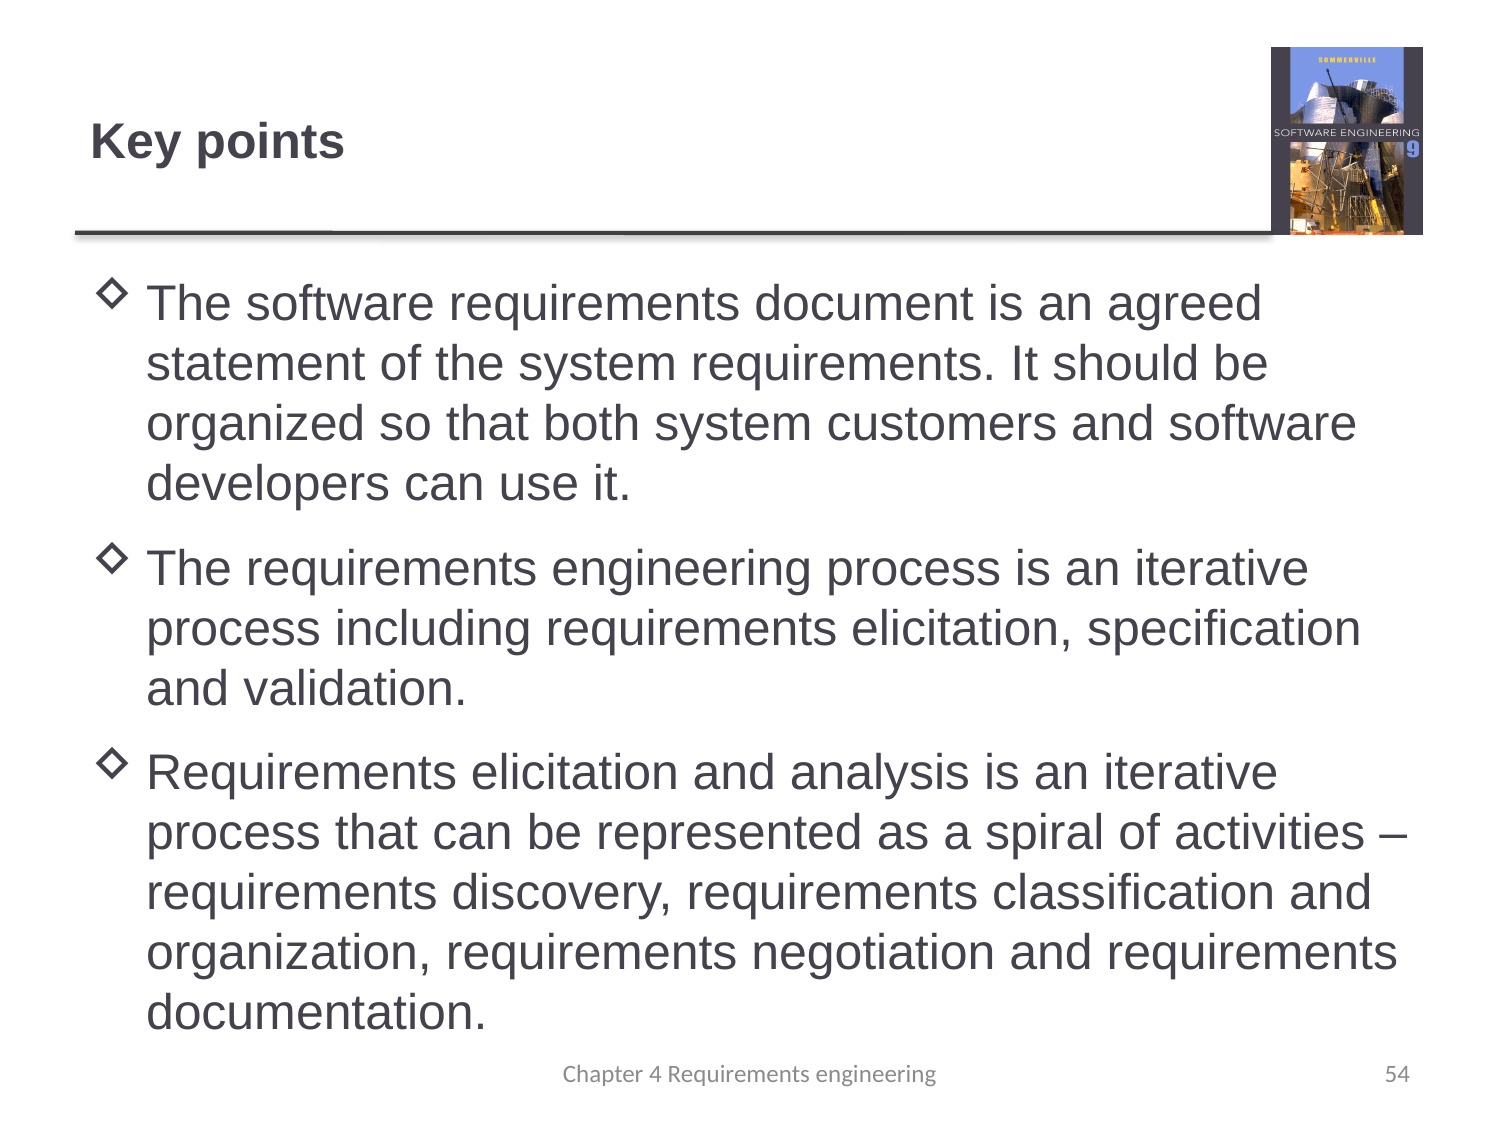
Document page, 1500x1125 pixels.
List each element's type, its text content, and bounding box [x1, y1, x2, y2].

picture [1272, 47, 1423, 235]
footer Chapter 4 Requirements engineering [512, 1042, 988, 1103]
title Key points [74, 44, 1272, 233]
list The software requirements document is an agreed statement of the system requirements. It should be organized so that both system customers and software developers can use it. The requirements engineering process is an iterative process including requirements elicitation, specification and validation. Requirements elicitation and analysis is an iterative process that can be represented as a spiral of activities – requirements discovery, requirements classification and organization, requirements negotiation and requirements documentation. [75, 262, 1450, 1005]
slide_number 54 [1074, 1042, 1425, 1103]
